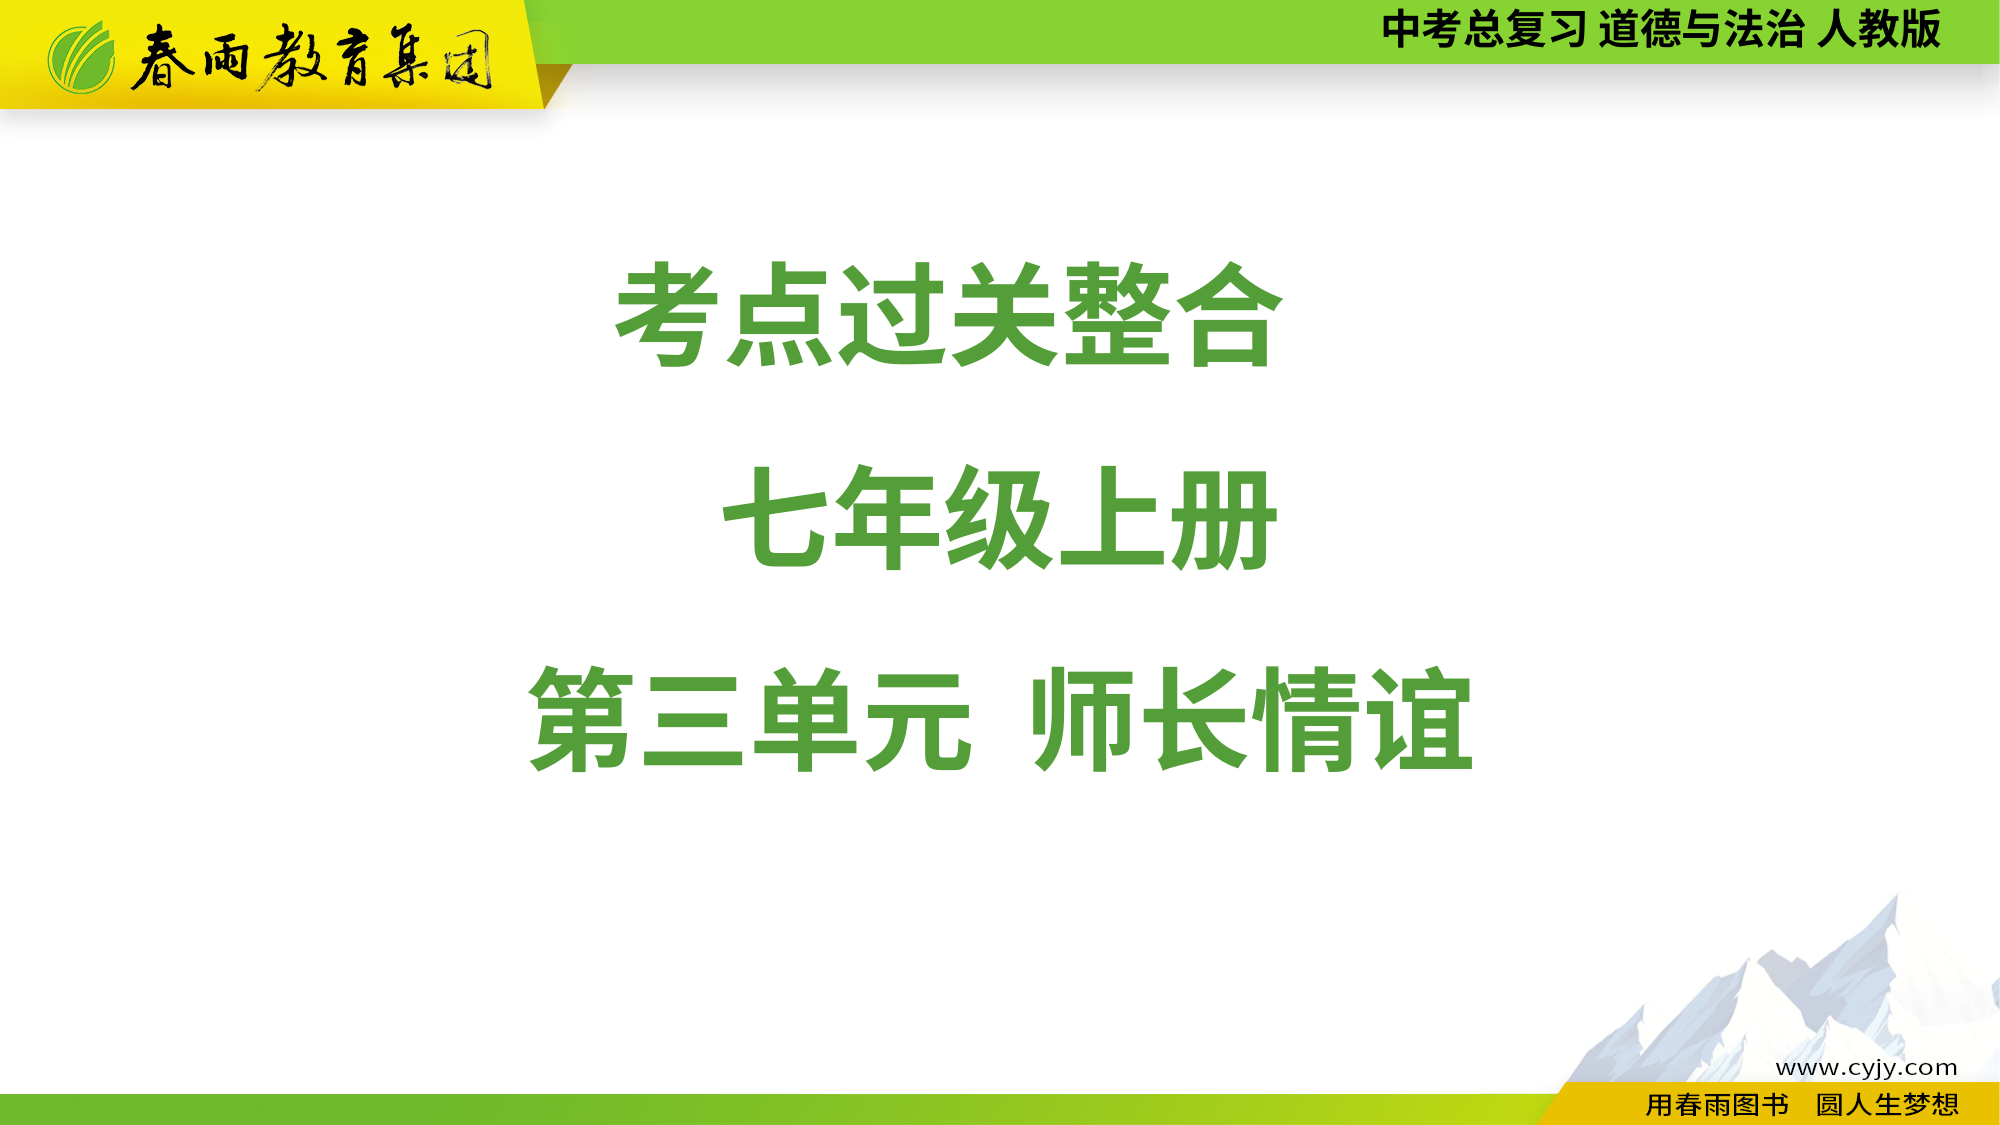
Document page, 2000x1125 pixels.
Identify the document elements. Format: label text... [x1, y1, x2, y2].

text_box 考点过关整合 七年级上册 第三单元 师长情谊 [54, 170, 1946, 793]
picture [0, 0, 2000, 1125]
